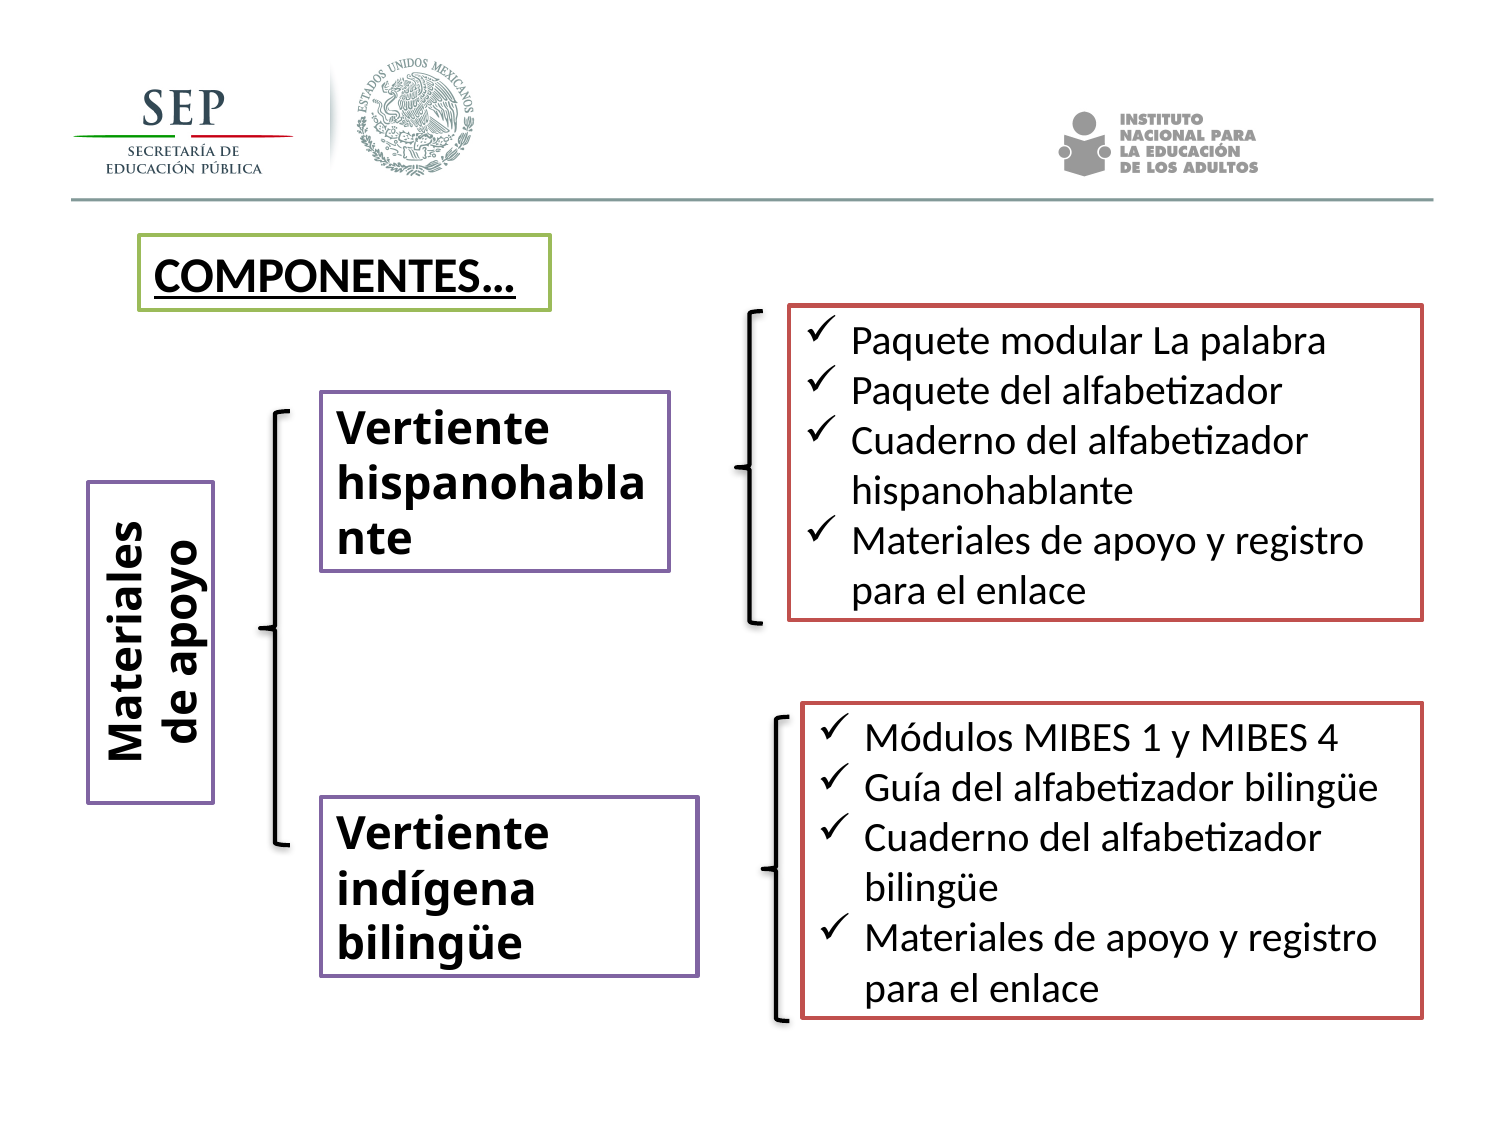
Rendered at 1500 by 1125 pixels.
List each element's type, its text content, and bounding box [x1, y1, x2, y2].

text_box [258, 409, 290, 848]
picture [71, 0, 1494, 1125]
text_box COMPONENTES… [137, 233, 552, 312]
text_box Vertiente hispanohablante [319, 390, 671, 573]
text_box [734, 309, 763, 626]
text_box Vertiente indígena bilingüe [319, 795, 700, 978]
text_box Materiales de apoyo [86, 480, 215, 805]
text_box [760, 714, 790, 1024]
text_box Paquete modular La palabra Paquete del alfabetizador Cuaderno del alfabetizador hispanohablante Materiales de apoyo y registro para el enlace [787, 303, 1424, 622]
text_box Módulos MIBES 1 y MIBES 4 Guía del alfabetizador bilingüe Cuaderno del alfabetizador bilingüe Materiales de apoyo y registro para el enlace [800, 701, 1424, 1020]
